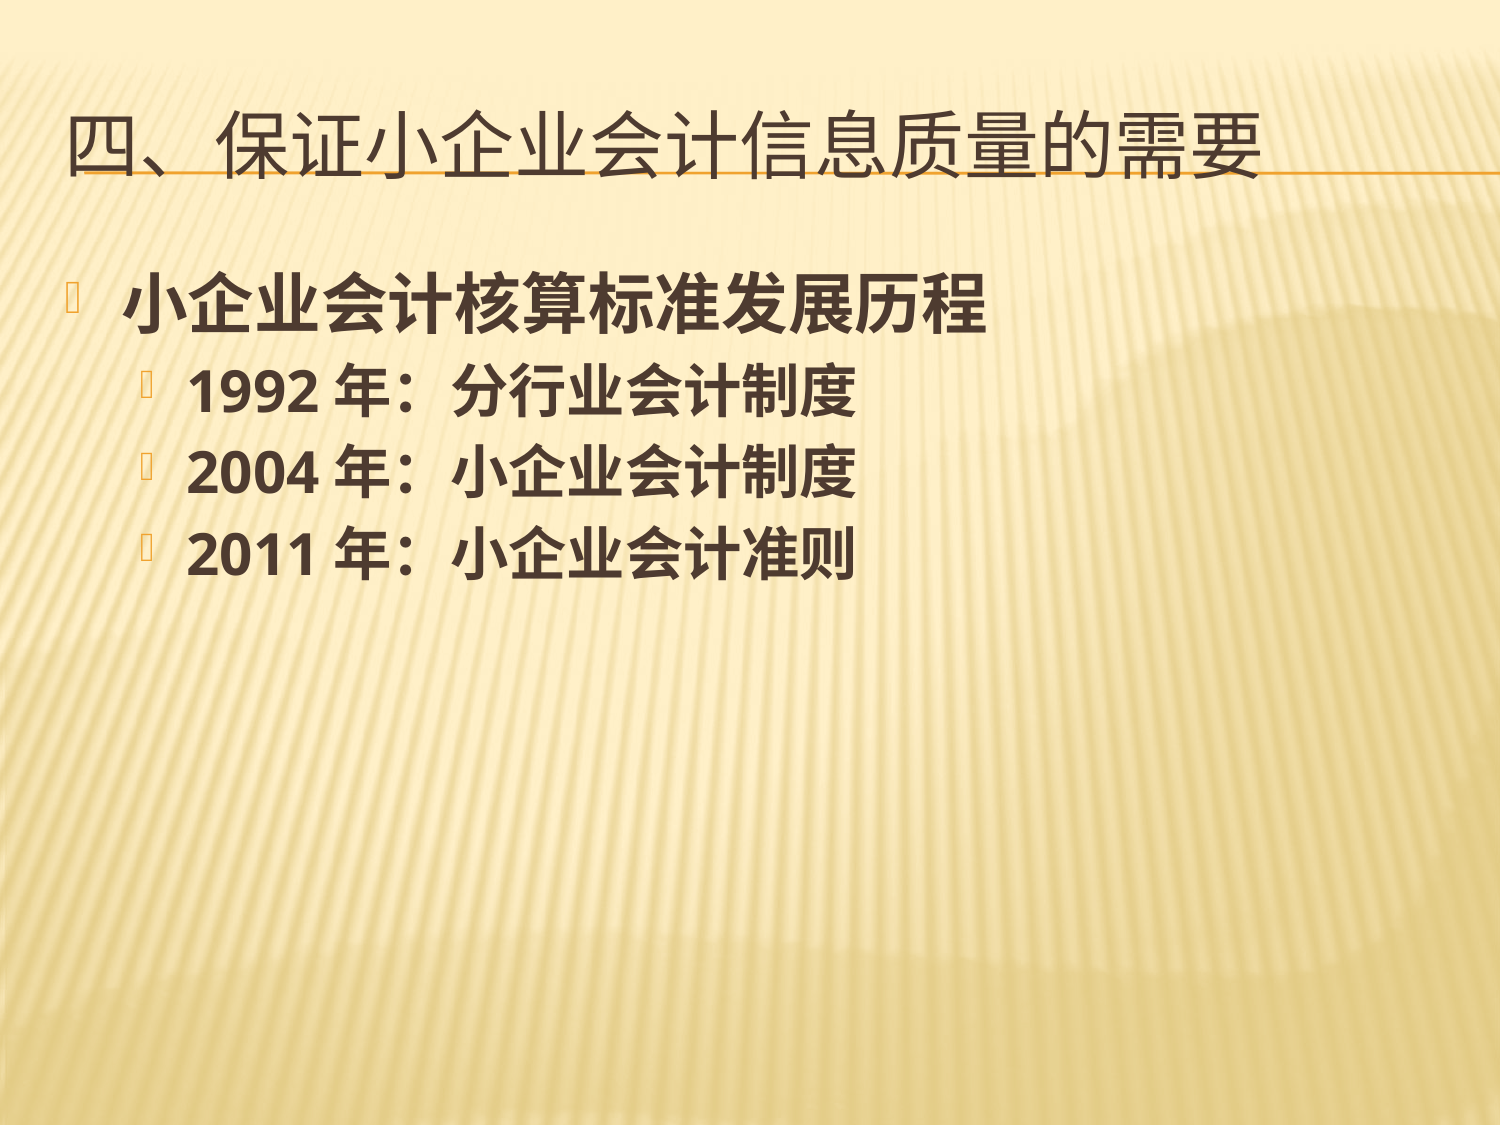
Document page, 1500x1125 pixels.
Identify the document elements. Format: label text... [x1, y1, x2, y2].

list 小企业会计核算标准发展历程 1992年：分行业会计制度 2004年：小企业会计制度 2011年：小企业会计准则 [50, 254, 1475, 998]
title 四、保证小企业会计信息质量的需要 [50, 75, 1475, 213]
